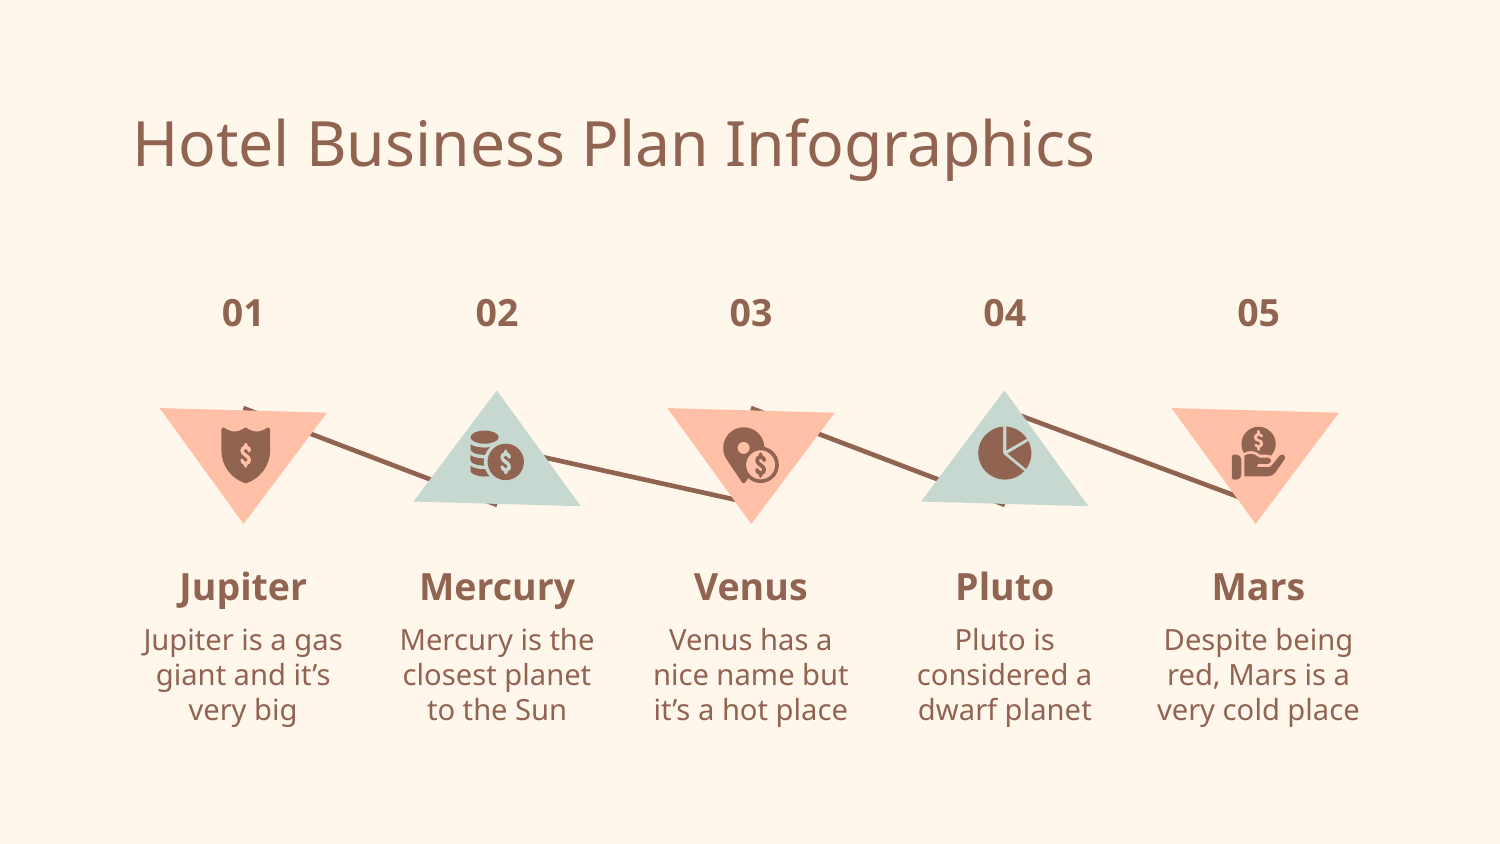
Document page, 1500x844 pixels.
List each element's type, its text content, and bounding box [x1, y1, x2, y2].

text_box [117, 274, 369, 728]
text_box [625, 463, 874, 728]
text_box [879, 274, 1131, 454]
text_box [977, 426, 1032, 480]
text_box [371, 274, 623, 454]
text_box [920, 390, 1089, 507]
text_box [666, 407, 835, 525]
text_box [625, 274, 877, 454]
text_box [1133, 274, 1385, 728]
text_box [1171, 407, 1340, 525]
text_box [413, 390, 582, 507]
title Hotel Business Plan Infographics [116, 88, 1383, 183]
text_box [879, 466, 1128, 728]
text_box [1231, 426, 1286, 480]
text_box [470, 430, 525, 481]
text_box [371, 463, 620, 728]
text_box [722, 426, 780, 484]
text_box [159, 407, 328, 525]
